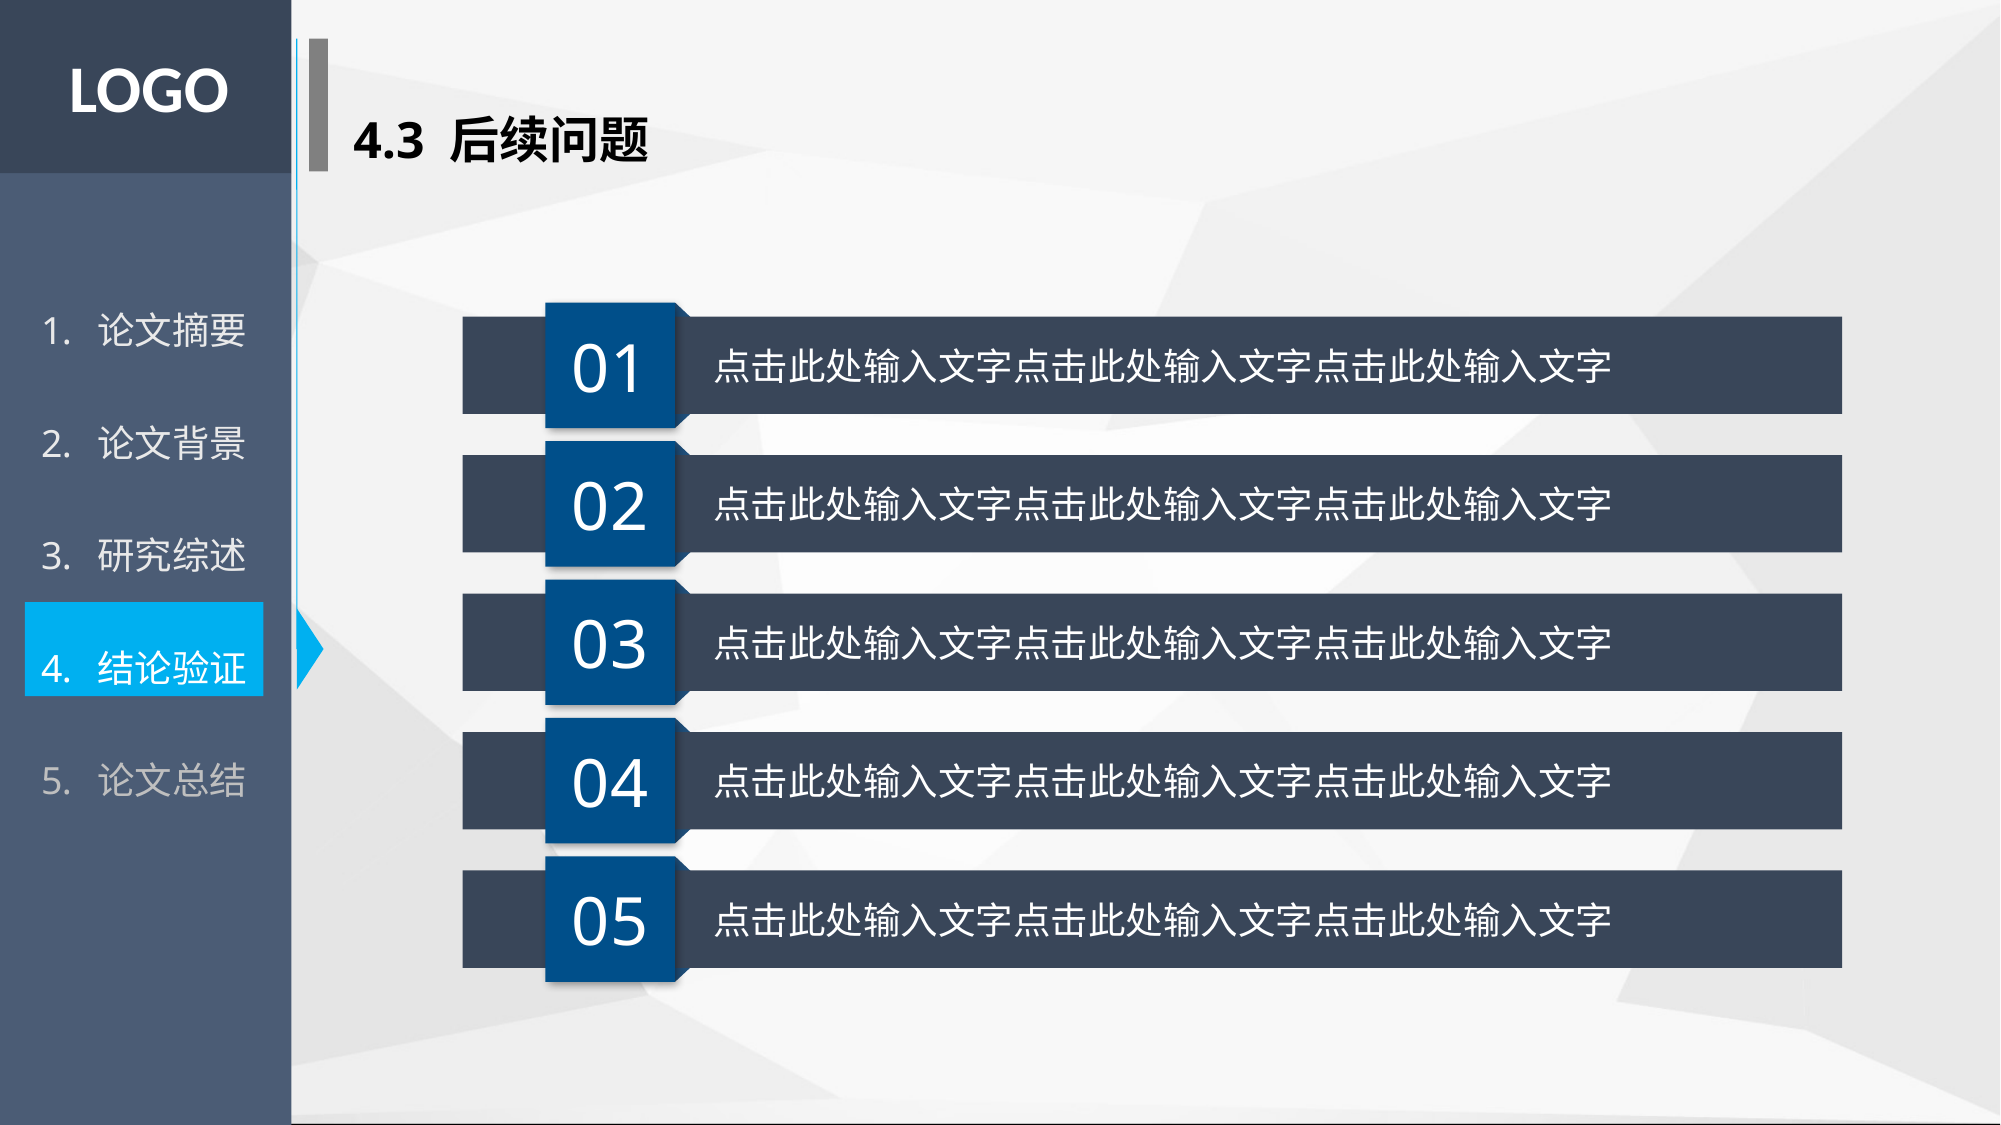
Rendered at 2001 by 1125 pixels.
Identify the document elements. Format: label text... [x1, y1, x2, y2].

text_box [462, 717, 1843, 844]
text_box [462, 579, 1843, 705]
text_box 4.3 后续问题 [338, 101, 665, 177]
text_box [462, 856, 1843, 982]
text_box 论文摘要 论文背景 研究综述 结论验证 论文总结 [26, 232, 263, 602]
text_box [462, 302, 1843, 429]
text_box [462, 441, 1843, 567]
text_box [24, 602, 324, 697]
text_box 论文摘要 论文背景 研究综述 结论验证 论文总结 [26, 697, 263, 810]
text_box [308, 38, 329, 172]
picture [292, 0, 2001, 1125]
text_box LOGO [54, 38, 245, 134]
